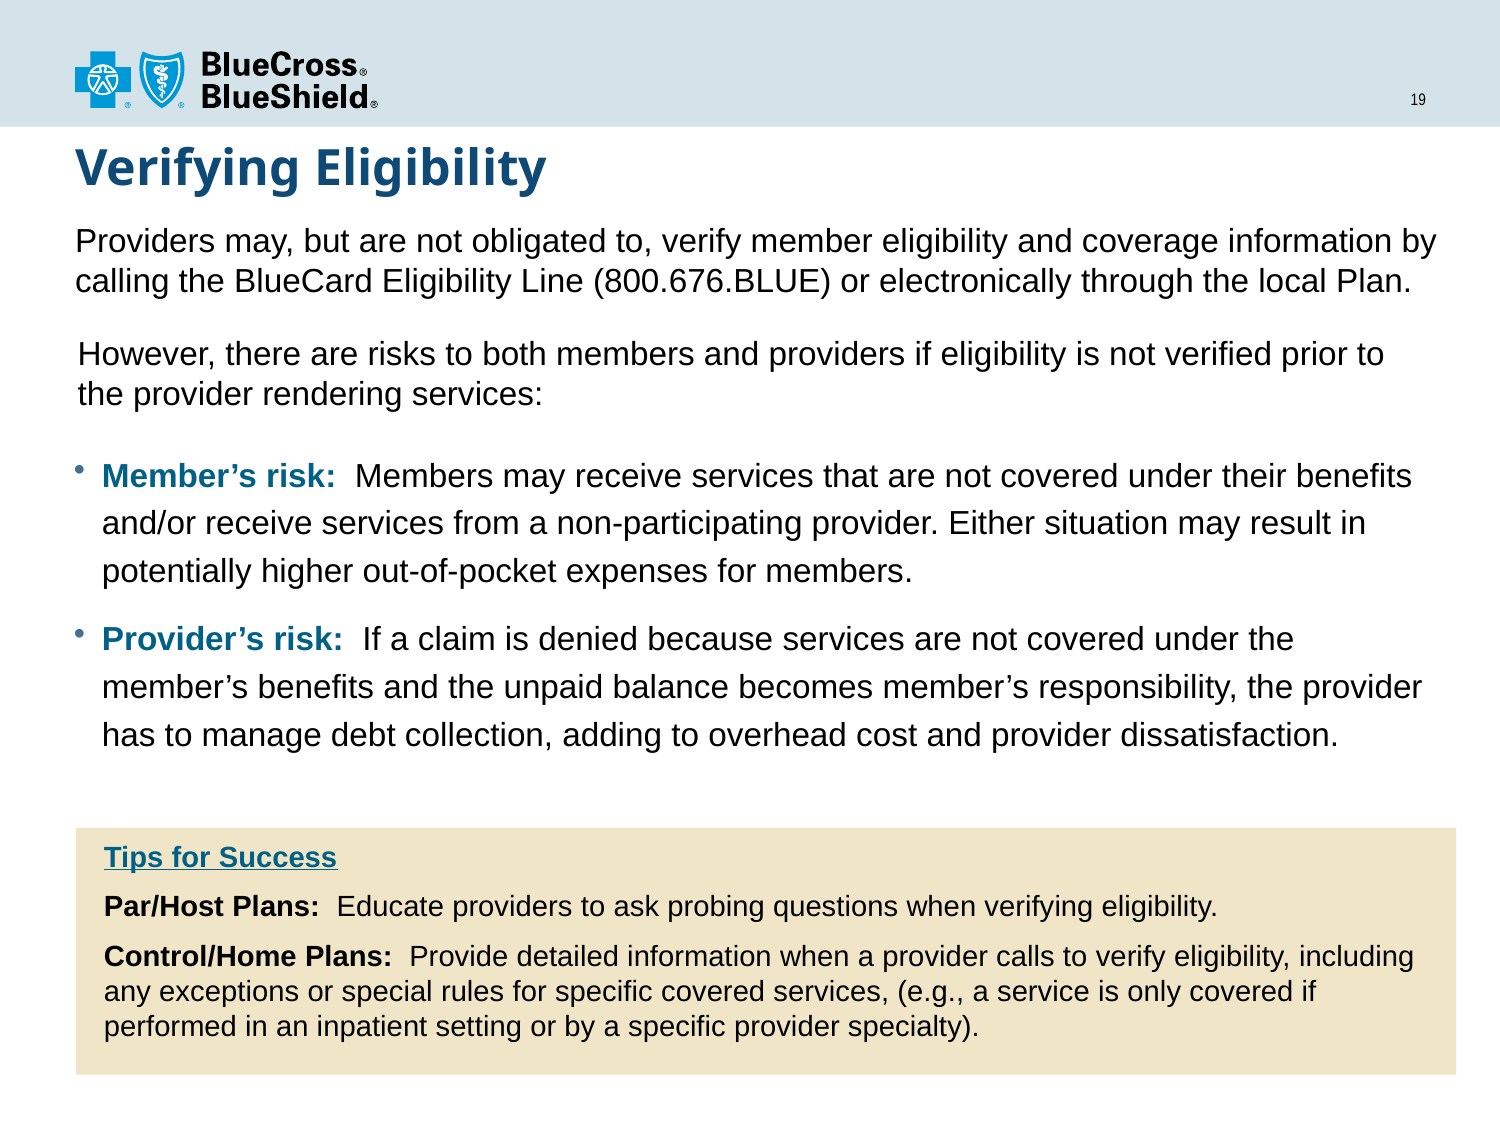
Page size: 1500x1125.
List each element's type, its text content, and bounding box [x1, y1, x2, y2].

title Verifying Eligibility [75, 132, 1425, 245]
list Providers may, but are not obligated to, verify member eligibility and coverage information by calling the BlueCard Eligibility Line (800.676.BLUE) or electronically through the local Plan. [75, 219, 1474, 369]
text_box Member’s risk: Members may receive services that are not covered under their benefits and/or receive services from a non-participating provider. Either situation may result in potentially higher out-of-pocket expenses for members. Provider’s risk: If a claim is denied because services are not covered under the member’s benefits and the unpaid balance becomes member’s responsibility, the provider has to manage debt collection, adding to overhead cost and provider dissatisfaction. [73, 438, 1450, 851]
picture [124, 101, 131, 109]
text_box Tips for Success Par/Host Plans: Educate providers to ask probing questions when verifying eligibility. Control/Home Plans: Provide detailed information when a provider calls to verify eligibility, including any exceptions or special rules for specific covered services, (e.g., a service is only covered if performed in an inpatient setting or by a specific provider specialty). [73, 851, 1447, 1125]
text_box However, there are risks to both members and providers if eligibility is not verified prior to the provider rendering services: [77, 331, 1447, 420]
text_box [1447, 826, 1458, 1077]
picture [178, 101, 185, 109]
